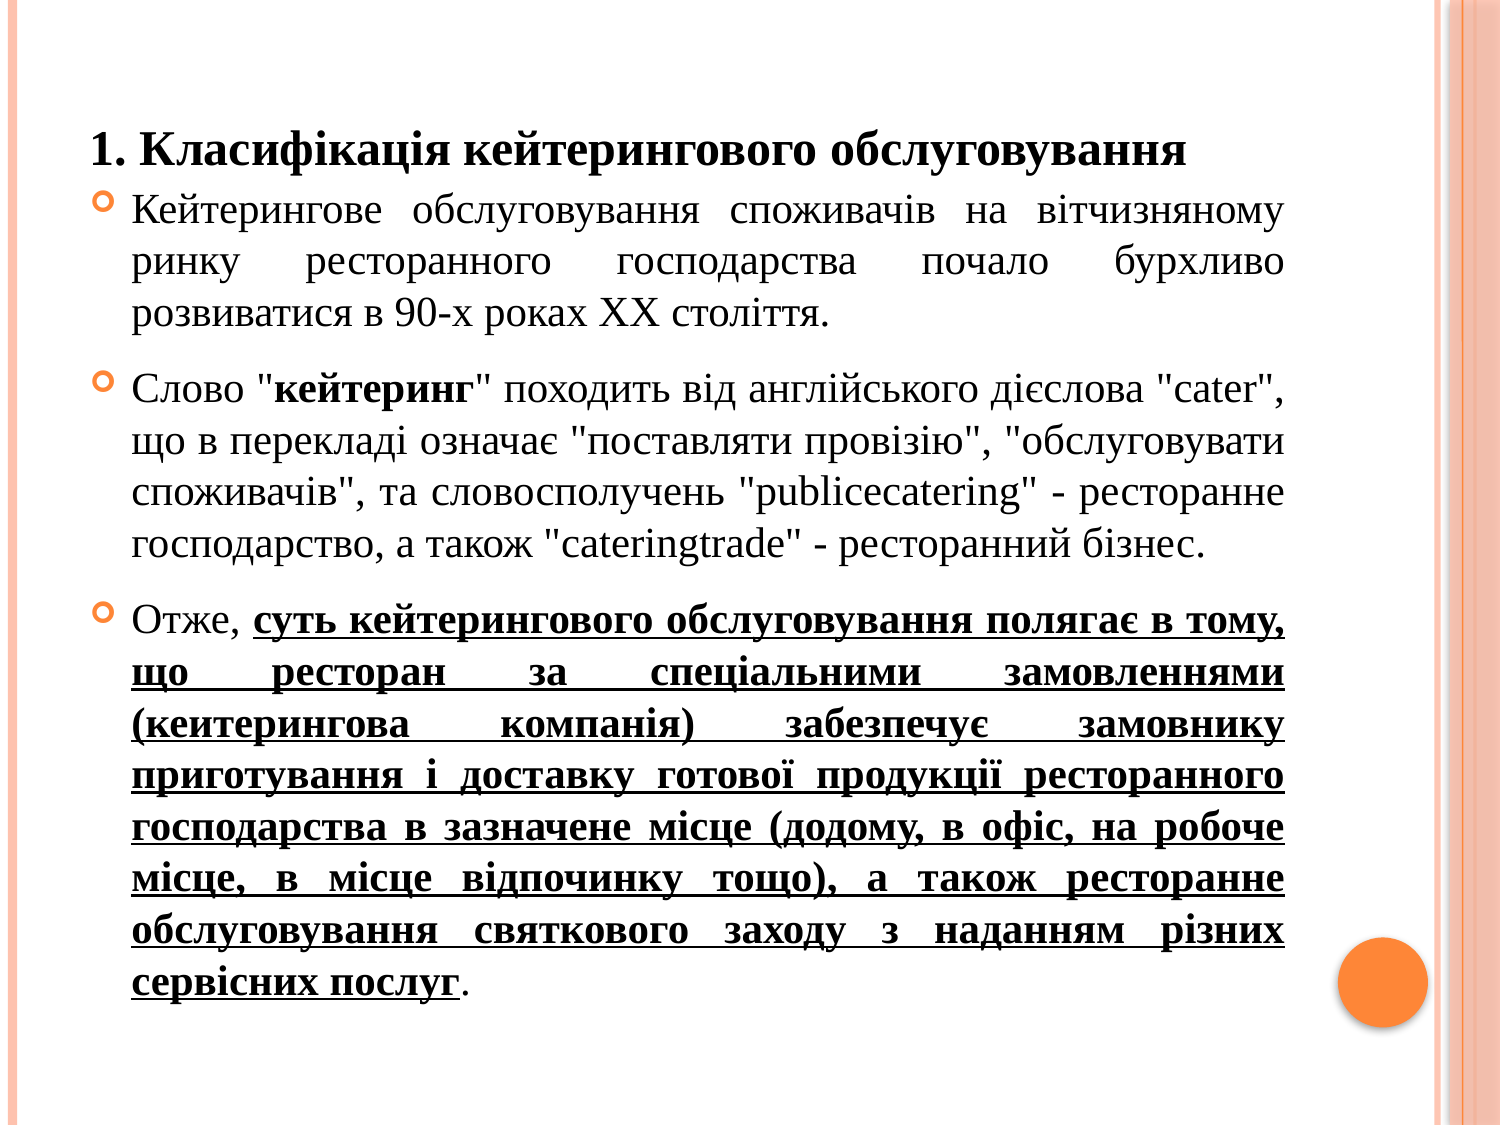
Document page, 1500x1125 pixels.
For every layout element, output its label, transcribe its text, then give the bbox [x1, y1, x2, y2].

title 1. Класифікація кейтерингового обслуговування [75, 45, 1300, 172]
list Кейтерингове обслуговування споживачів на вітчизняному ринку ресторанного господарства почало бурхливо розвиватися в 90-х роках XX століття. Слово "кейтеринг" походить від англійського дієслова "cater", що в перекладі означає "поставляти провізію", "обслуговувати споживачів", та словосполучень "publicecatering" - ресторанне господарство, а також "cateringtrade" - ресторанний бізнес. Отже, суть кейтерингового обслуговування полягає в тому, що ресторан за спеціальними замовленнями (кеитерингова компанія) забезпечує замовнику приготування і доставку готової продукції ресторанного господарства в зазначене місце (додому, в офіс, на робоче місце, в місце відпочинку тощо), а також ресторанне обслуговування святкового заходу з наданням різних сервісних послуг. [75, 172, 1300, 1062]
